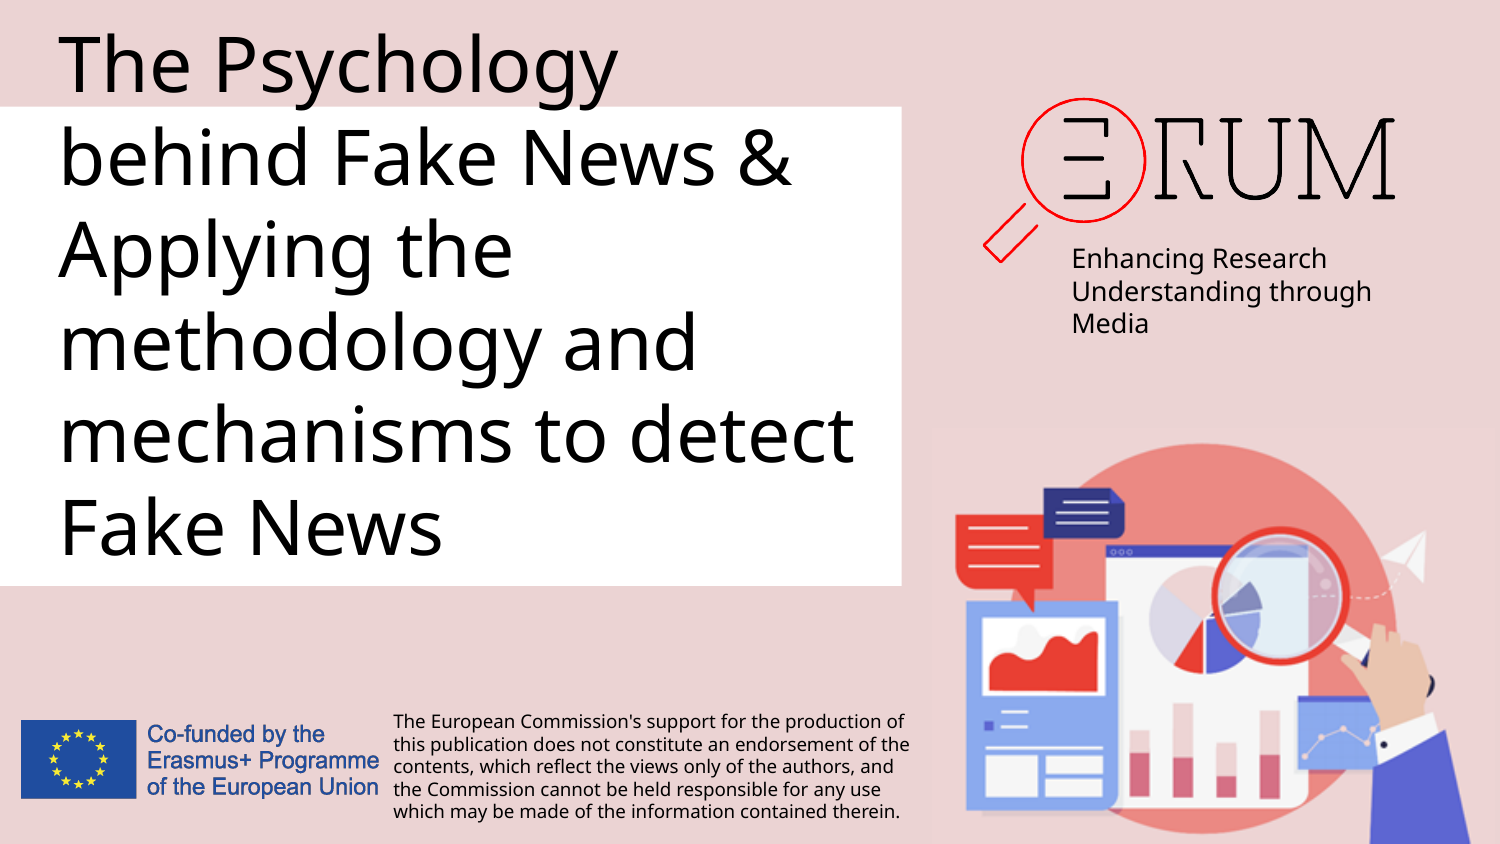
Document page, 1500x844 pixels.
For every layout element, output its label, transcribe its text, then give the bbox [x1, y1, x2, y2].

picture [932, 428, 1496, 844]
title The Psychology behind Fake News & Applying the methodology and mechanisms to detect Fake News [0, 106, 902, 586]
picture [21, 720, 379, 799]
picture [901, 67, 1475, 283]
